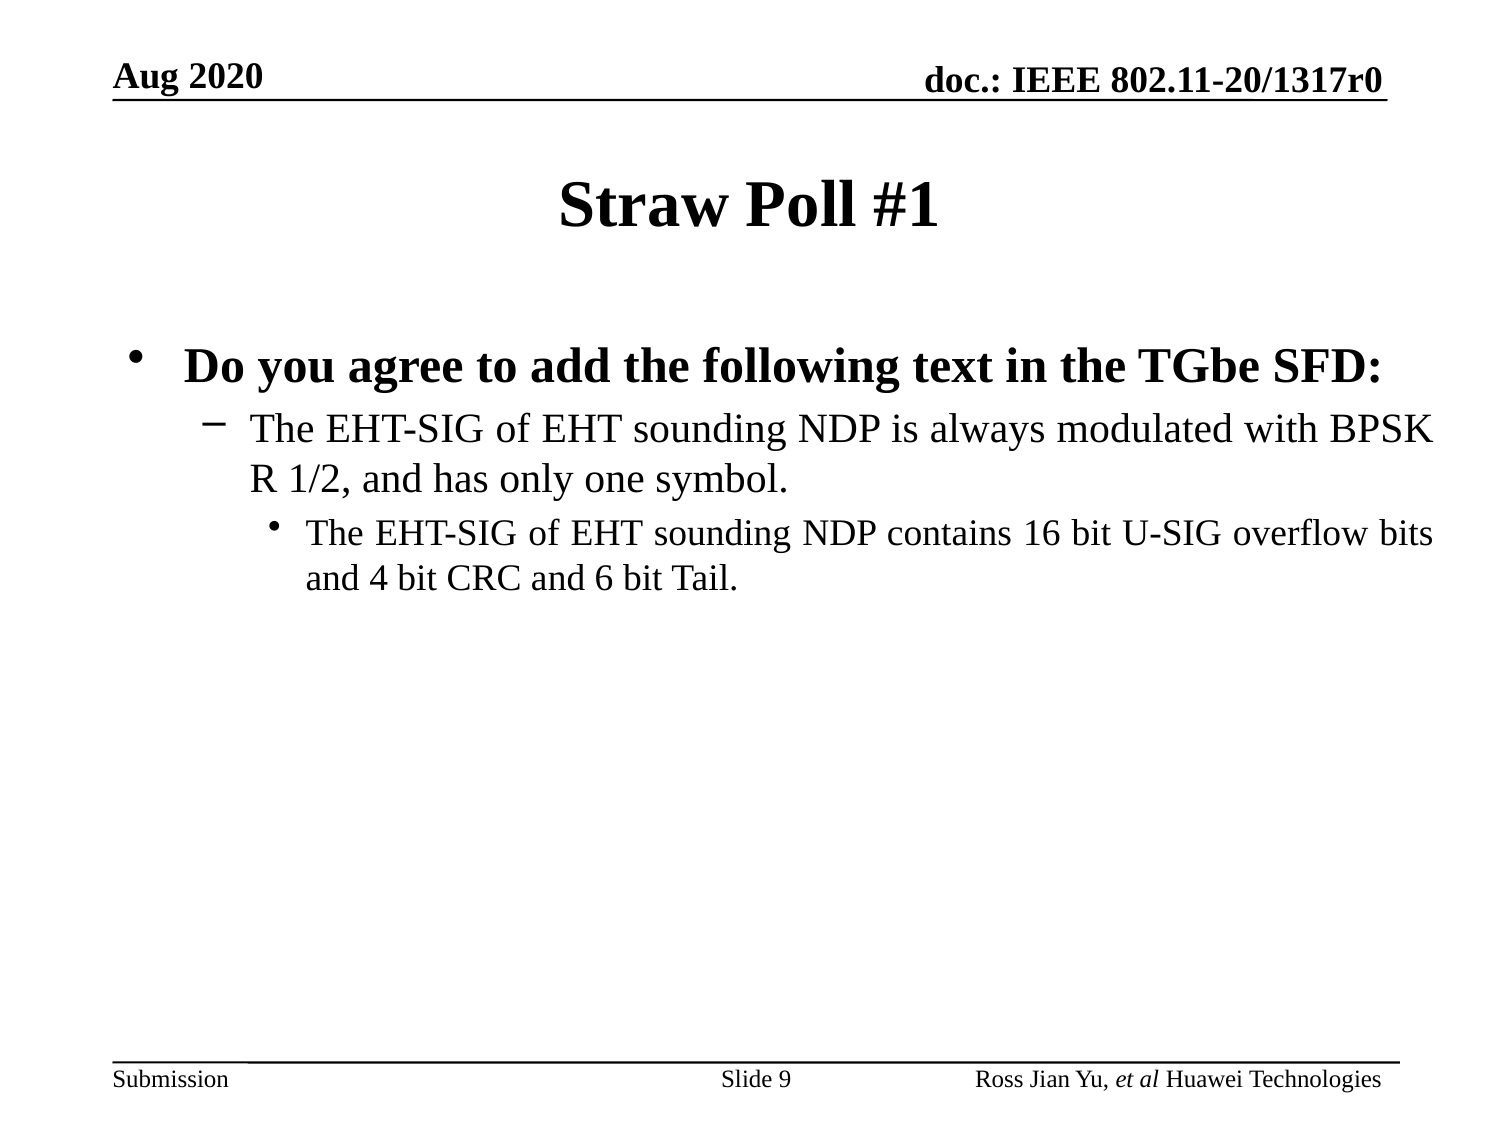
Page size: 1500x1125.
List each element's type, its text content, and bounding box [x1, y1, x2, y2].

title Straw Poll #1 [112, 112, 1388, 288]
slide_number Slide 9 [712, 1061, 800, 1093]
list Do you agree to add the following text in the TGbe SFD: The EHT-SIG of EHT sounding NDP is always modulated with BPSK R 1/2, and has only one symbol. The EHT-SIG of EHT sounding NDP contains 16 bit U-SIG overflow bits and 4 bit CRC and 6 bit Tail. [112, 324, 1451, 1001]
